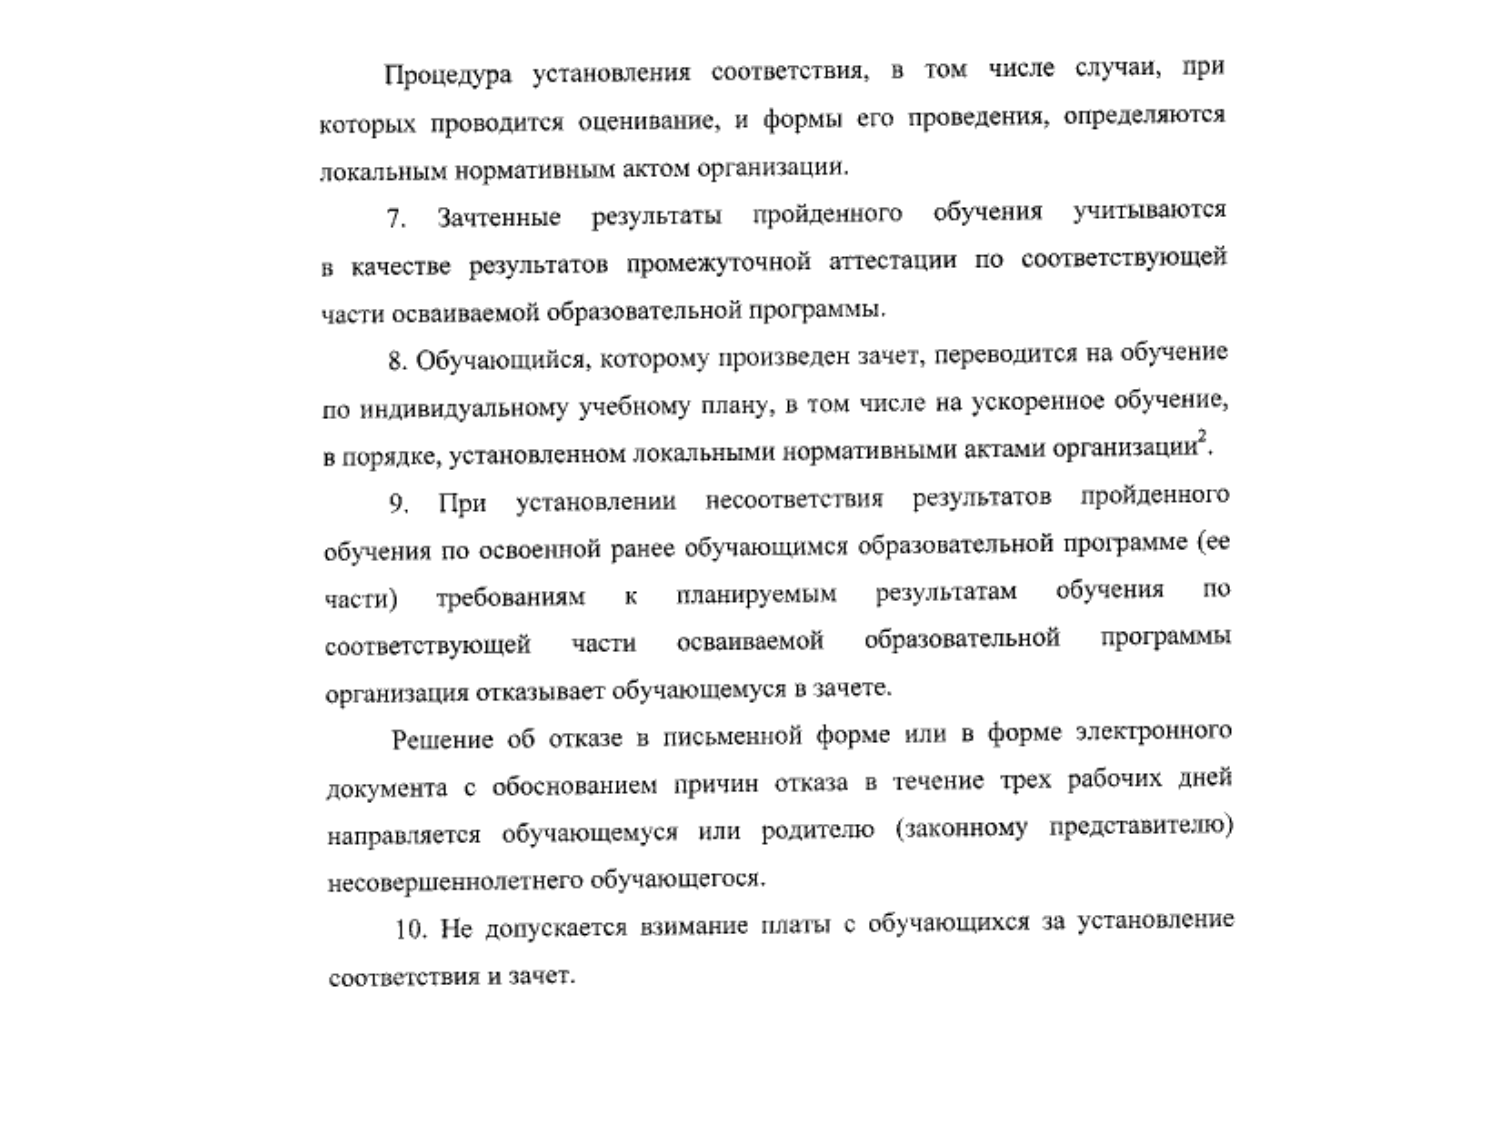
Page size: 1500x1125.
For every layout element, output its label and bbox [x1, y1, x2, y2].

picture [277, 42, 1286, 1036]
